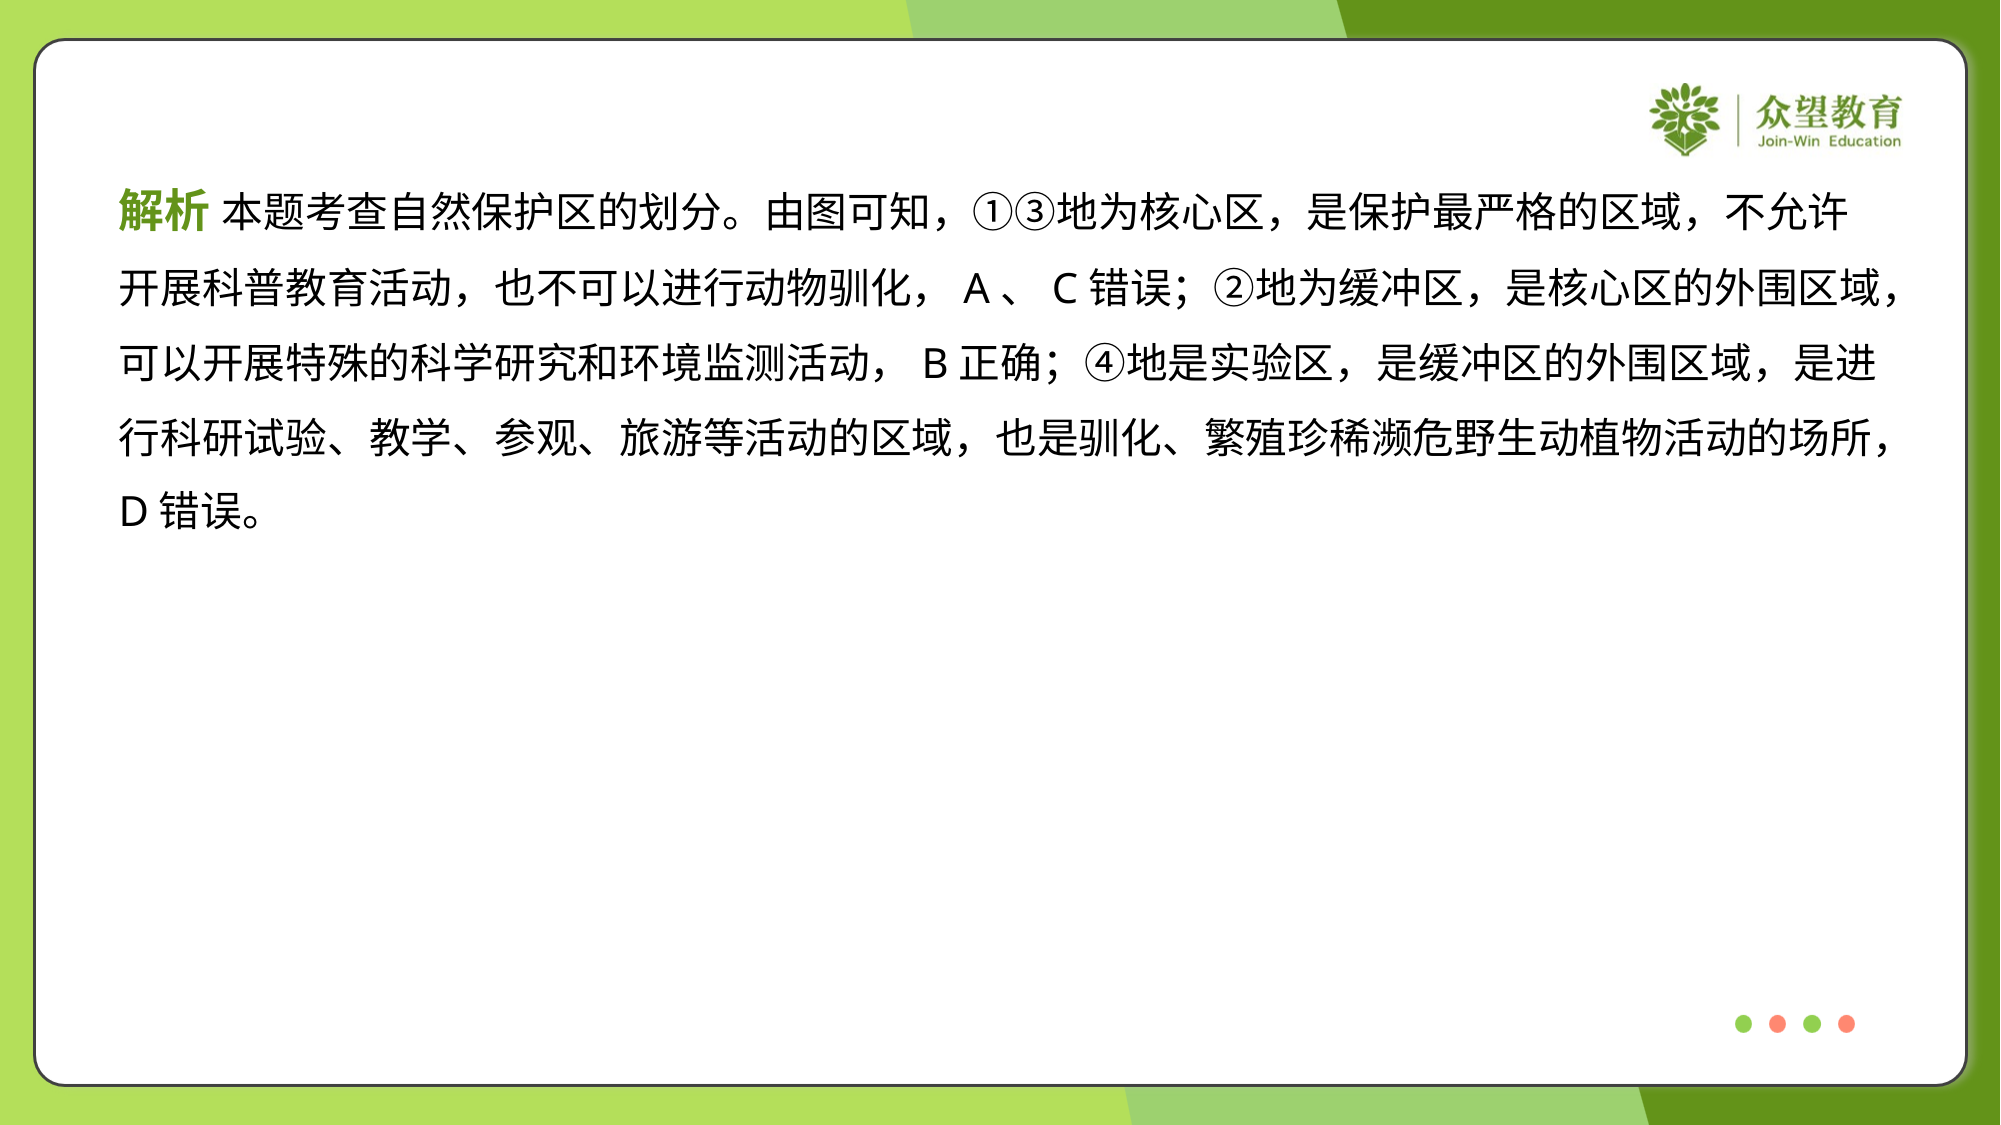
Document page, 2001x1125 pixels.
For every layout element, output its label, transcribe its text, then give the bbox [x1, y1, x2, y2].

text_box 解析 本题考查自然保护区的划分。由图可知，①③地为核心区，是保护最严格的区域，不允许 开展科普教育活动，也不可以进行动物驯化，A、C错误；②地为缓冲区，是核心区的外围区域， 可以开展特殊的科学研究和环境监测活动，B正确；④地是实验区，是缓冲区的外围区域，是进 行科研试验、教学、参观、旅游等活动的区域，也是驯化、繁殖珍稀濒危野生动植物活动的场所， D错误。 [118, 159, 1883, 527]
picture [0, 0, 2000, 1125]
